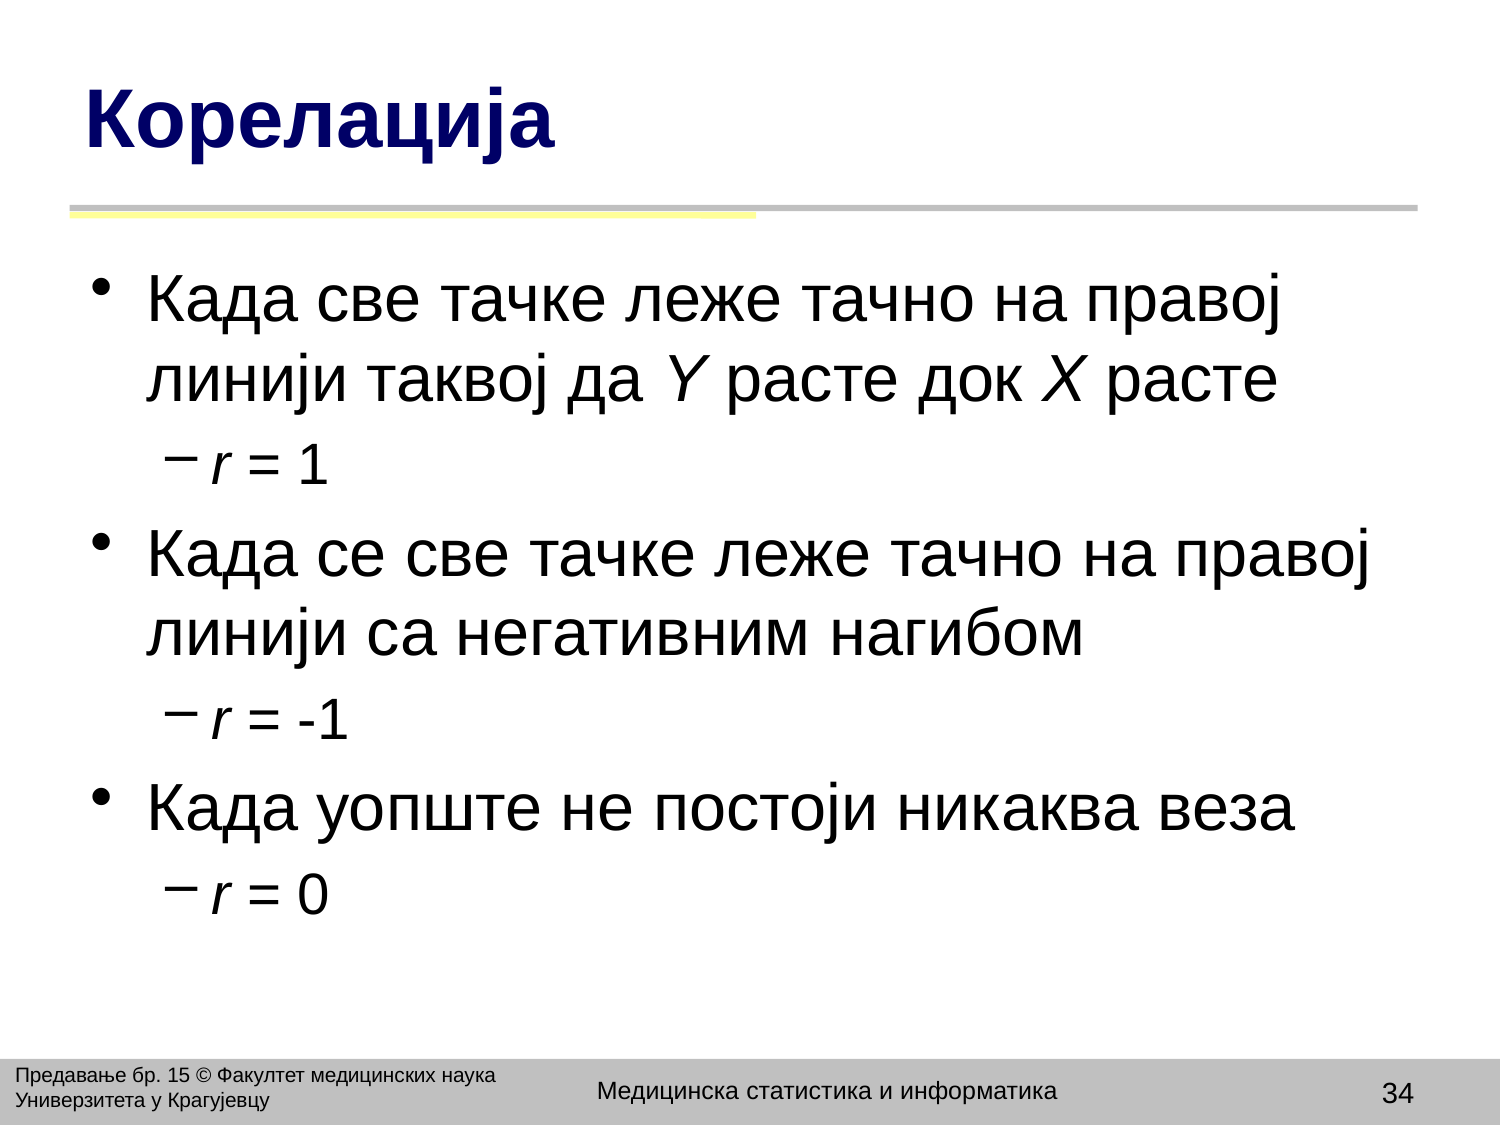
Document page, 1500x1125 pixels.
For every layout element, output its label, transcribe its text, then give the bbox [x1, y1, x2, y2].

slide_number Предавање бр. 15 © Факултет медицинских наука Универзитета у Крагујевцу [0, 1053, 616, 1108]
slide_number 34 [1164, 1066, 1430, 1125]
title Корелација [69, 19, 1426, 208]
list Када све тачке леже тачно на правој линији таквој да Y расте док X расте r = 1 Када се све тачке леже тачно на правој линији са негативним нагибом r = -1 Када уопште не постоји никаква веза r = 0 [74, 246, 1426, 1023]
footer Медицинска статистика и информатика [512, 1066, 1144, 1125]
